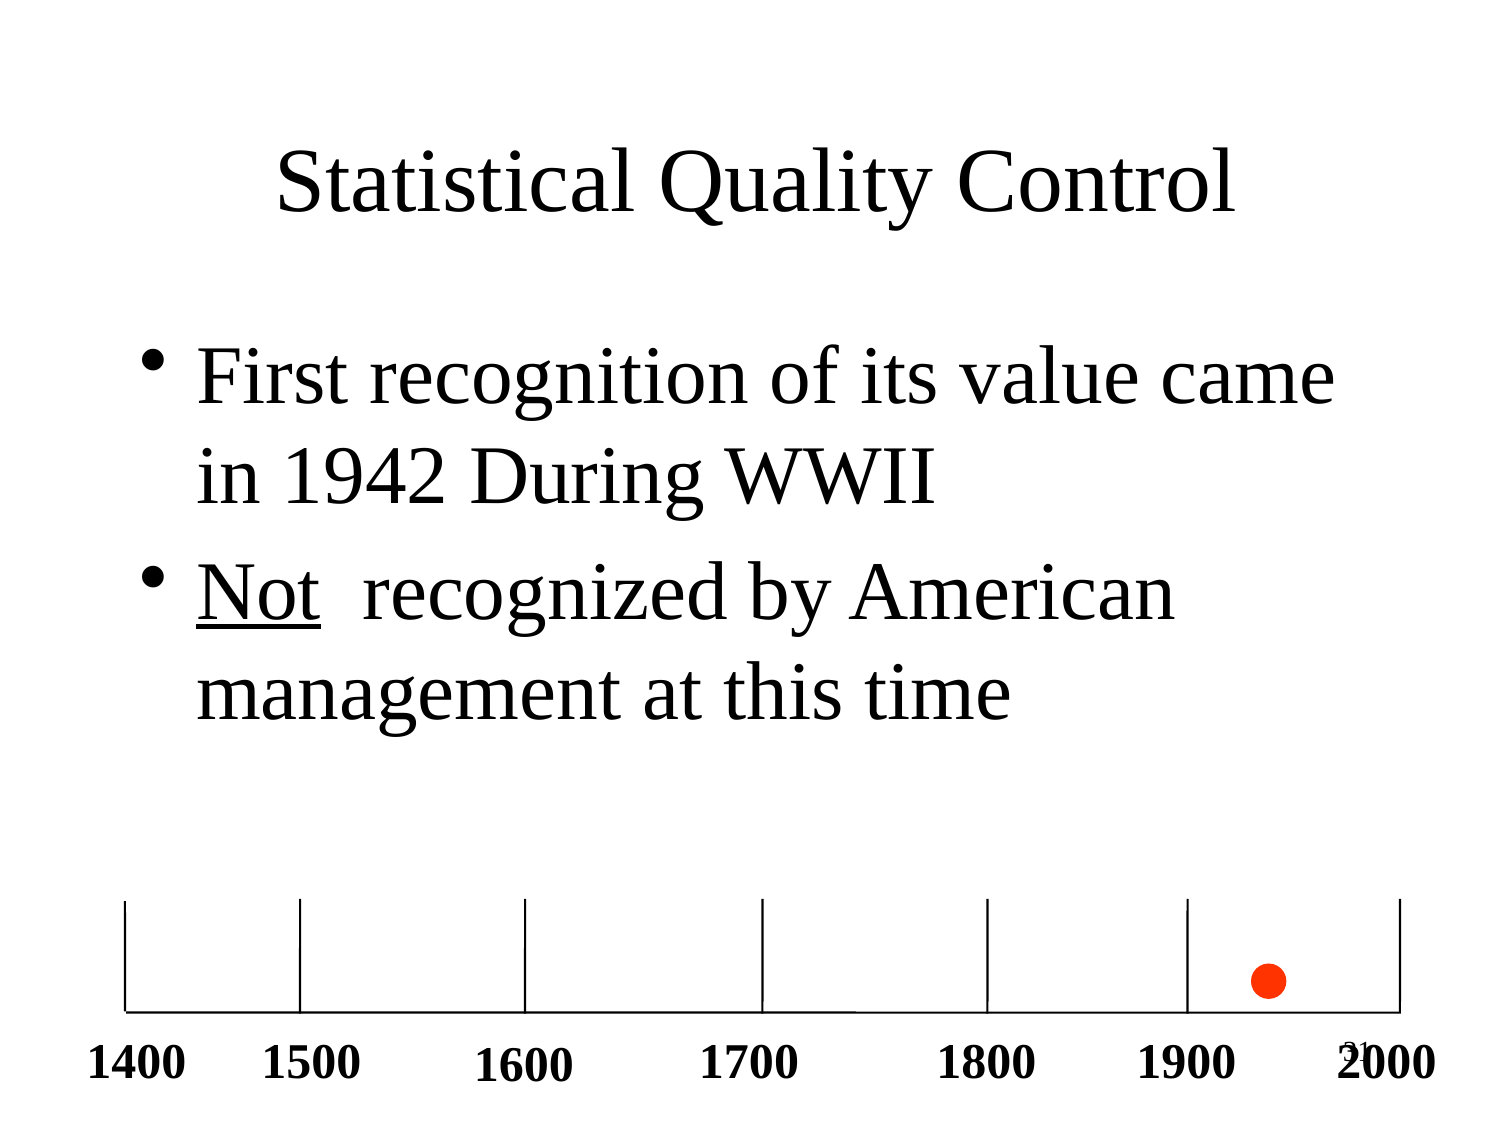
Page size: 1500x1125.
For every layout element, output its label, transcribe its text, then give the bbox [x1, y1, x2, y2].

slide_number 31 [1074, 1025, 1388, 1100]
text_box 1400 [71, 1021, 202, 1097]
text_box 1700 [684, 1022, 814, 1097]
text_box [124, 898, 1401, 1014]
text_box 1800 [921, 1022, 1052, 1097]
text_box 1500 [246, 1022, 377, 1097]
text_box 2000 [1321, 1021, 1452, 1097]
text_box 1900 [1121, 1022, 1252, 1097]
title Statistical Quality Control [112, 99, 1400, 250]
text_box 1600 [459, 1024, 601, 1099]
list First recognition of its value came in 1942 During WWII Not recognized by American management at this time [125, 312, 1413, 800]
